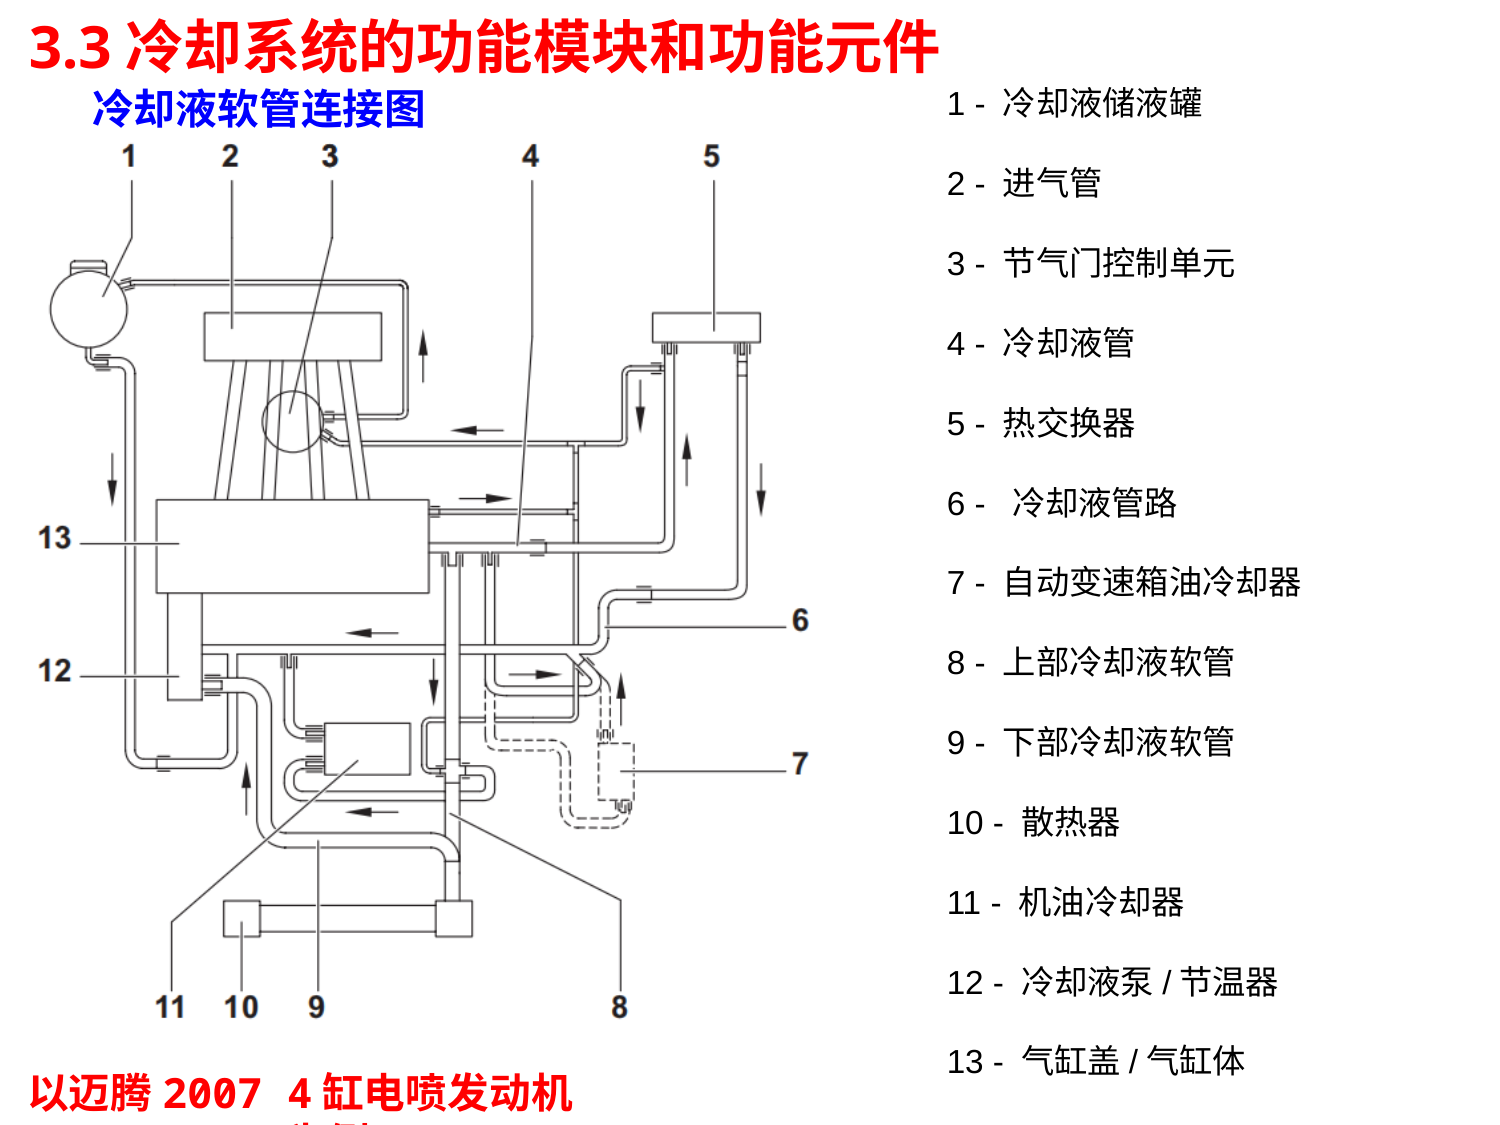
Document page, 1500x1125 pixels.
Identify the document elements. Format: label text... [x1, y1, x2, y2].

text_box 以迈腾2007 4缸电喷发动机(2.0L,BJZ)为例 [12, 1059, 842, 1125]
title 3.3冷却系统的功能模块和功能元件 [13, 0, 1289, 113]
text_box 冷却液软管连接图 [57, 75, 606, 130]
text_box 1 - 冷却液储液罐 2 - 进气管 3 - 节气门控制单元 4 - 冷却液管 5 - 热交换器 6 - 冷却液管路 7 - 自动变速箱油冷却器 8 - 上部冷却液软管 9 - 下部冷却液软管 10 - 散热器 11 - 机油冷却器 12 - 冷却液泵/节温器 13 - 气缸盖/气缸体 [932, 75, 1500, 1125]
picture [36, 131, 817, 1026]
